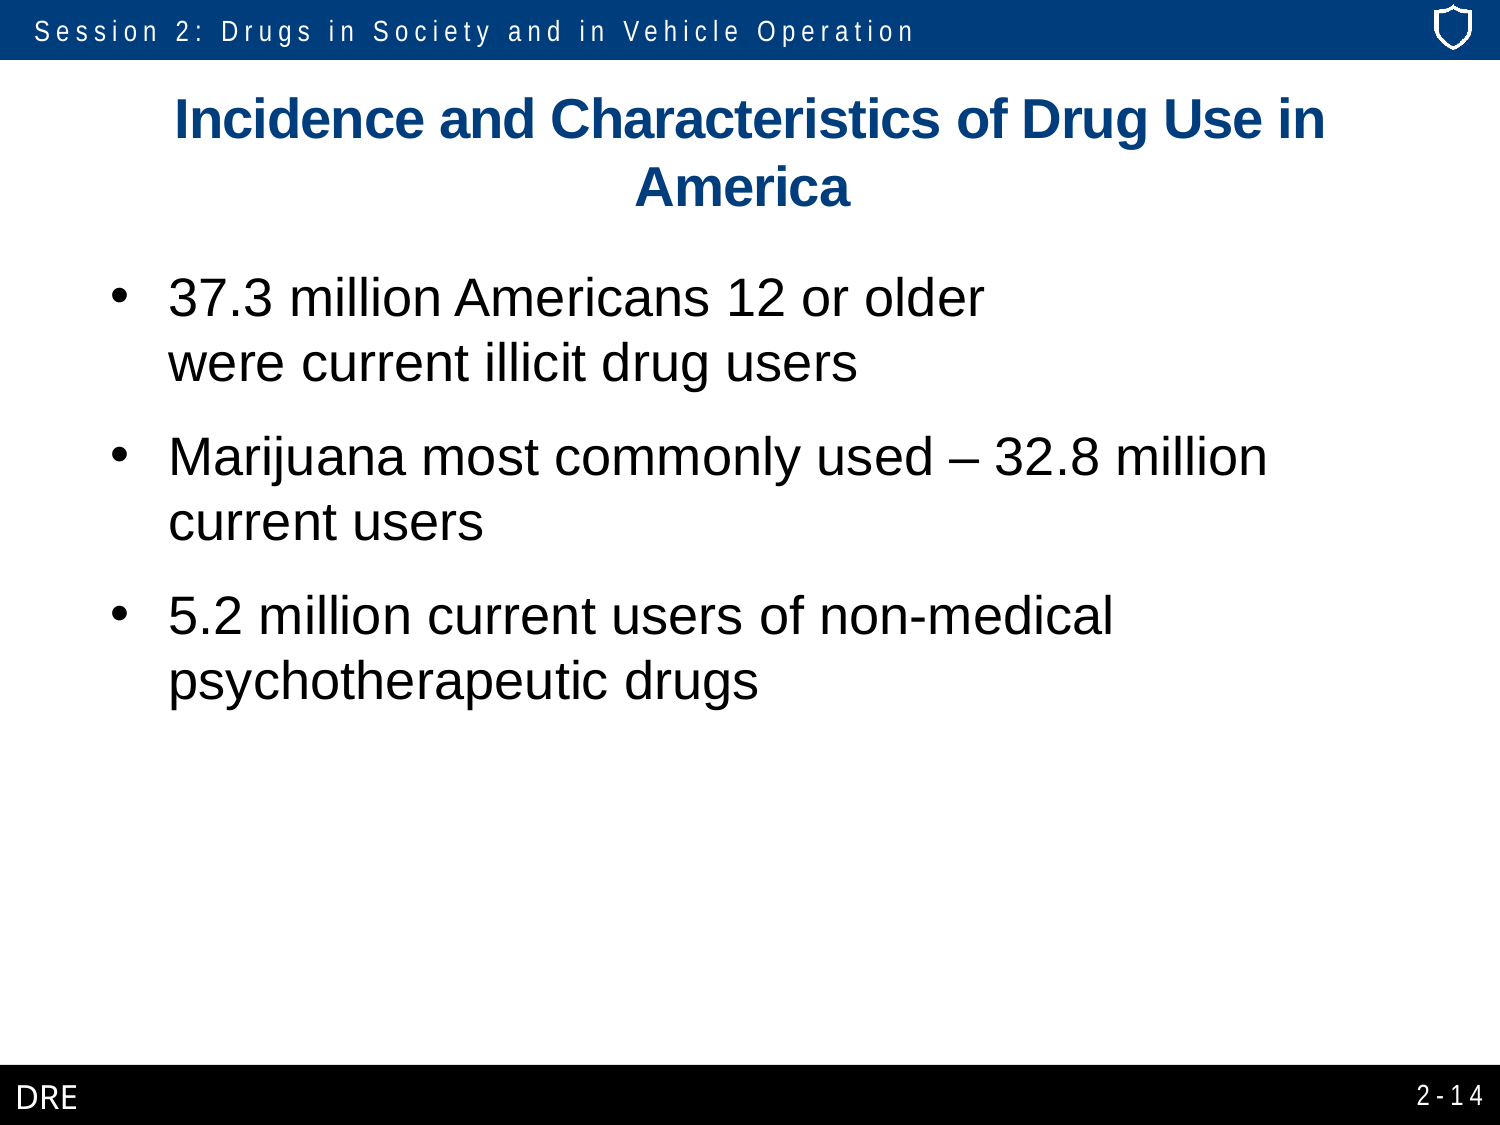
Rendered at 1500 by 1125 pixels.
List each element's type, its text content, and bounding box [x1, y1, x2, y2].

slide_number 2-14 [1218, 1063, 1499, 1124]
picture [1434, 4, 1472, 50]
title Incidence and Characteristics of Drug Use in America [75, 75, 1425, 225]
list 37.3 million Americans 12 or older were current illicit drug users Marijuana most commonly used – 32.8 million current users 5.2 million current users of non-medical psychotherapeutic drugs [75, 254, 1425, 1005]
